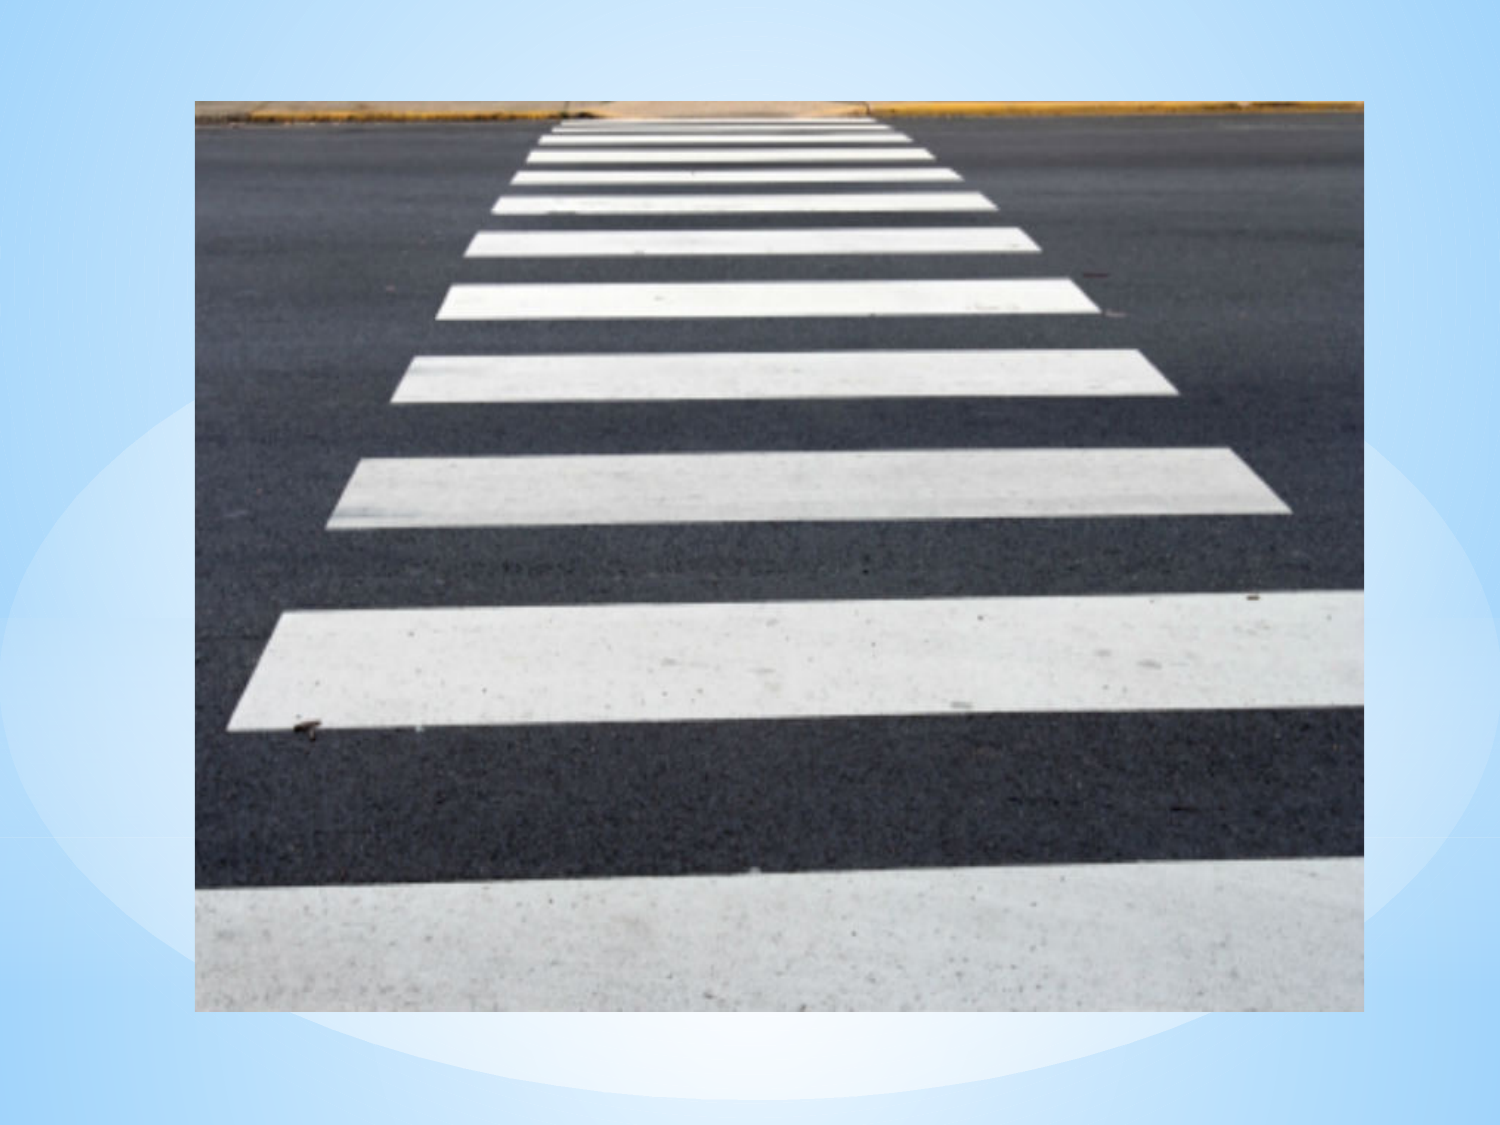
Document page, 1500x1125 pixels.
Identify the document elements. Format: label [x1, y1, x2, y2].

picture [194, 101, 1365, 1012]
